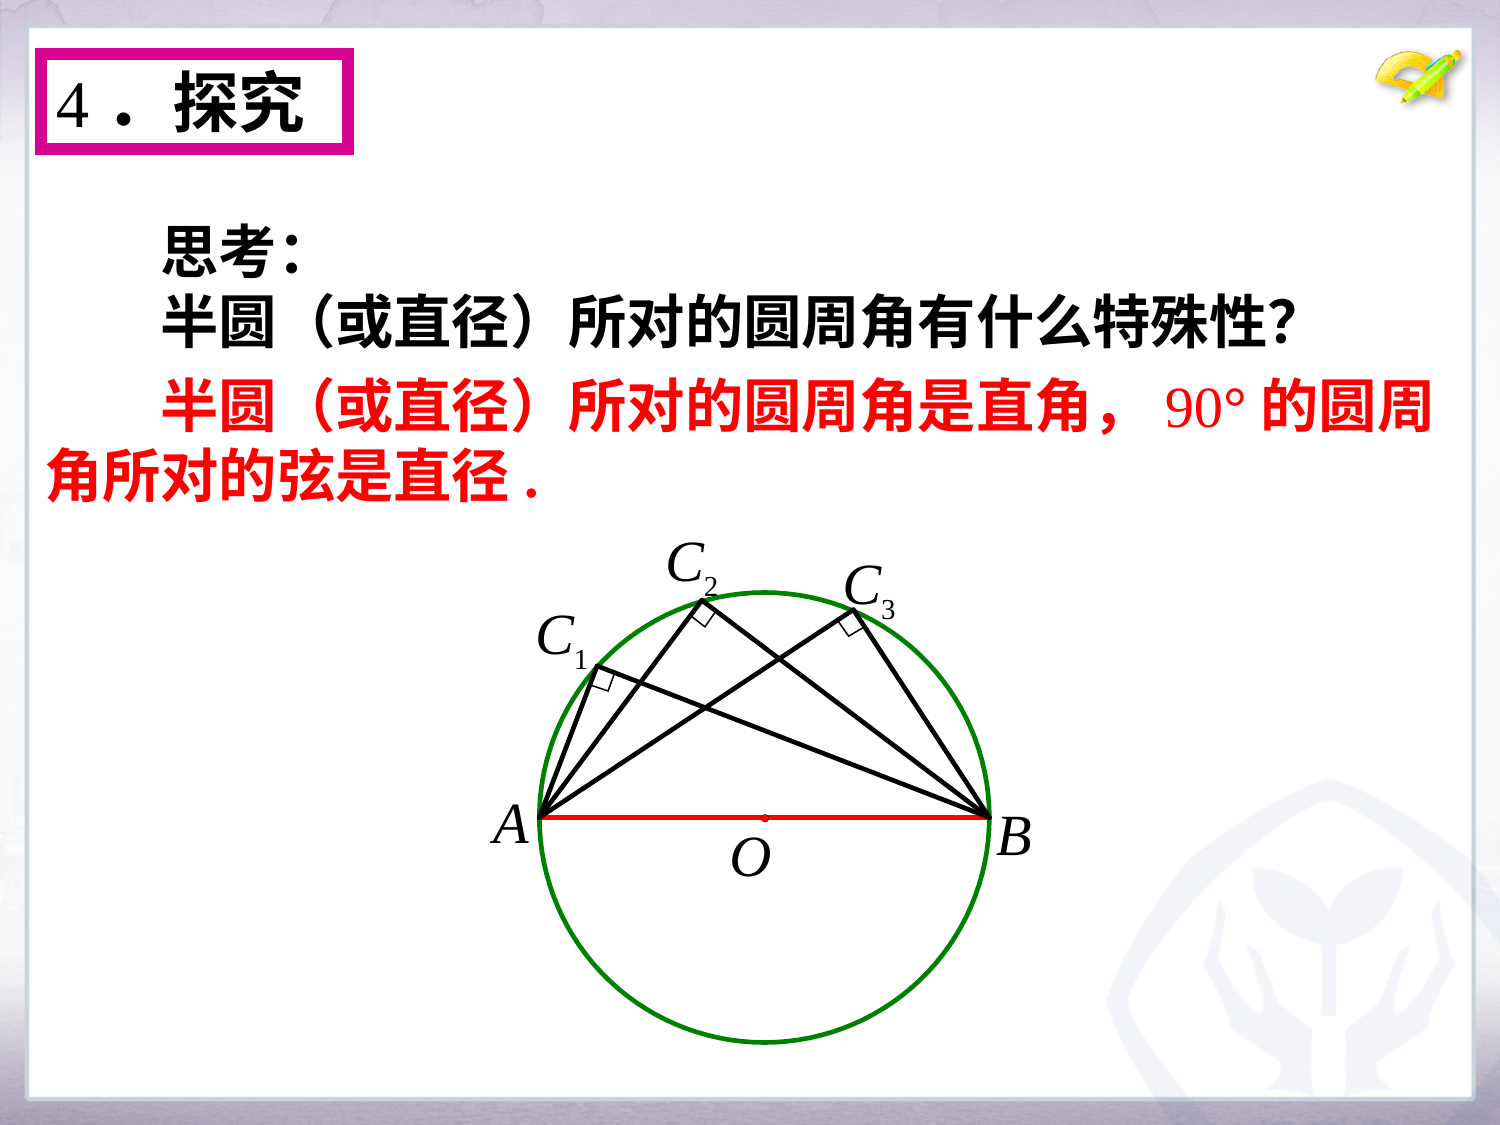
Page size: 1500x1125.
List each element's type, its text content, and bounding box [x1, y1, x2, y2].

text_box 4．探究 [41, 53, 349, 149]
picture [0, 0, 1500, 1125]
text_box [478, 515, 1095, 1060]
text_box 半圆（或直径）所对的圆周角是直角，90°的圆周角所对的弦是直径. [29, 361, 1500, 517]
text_box 思考： 半圆（或直径）所对的圆周角有什么特殊性？ [29, 207, 1500, 361]
